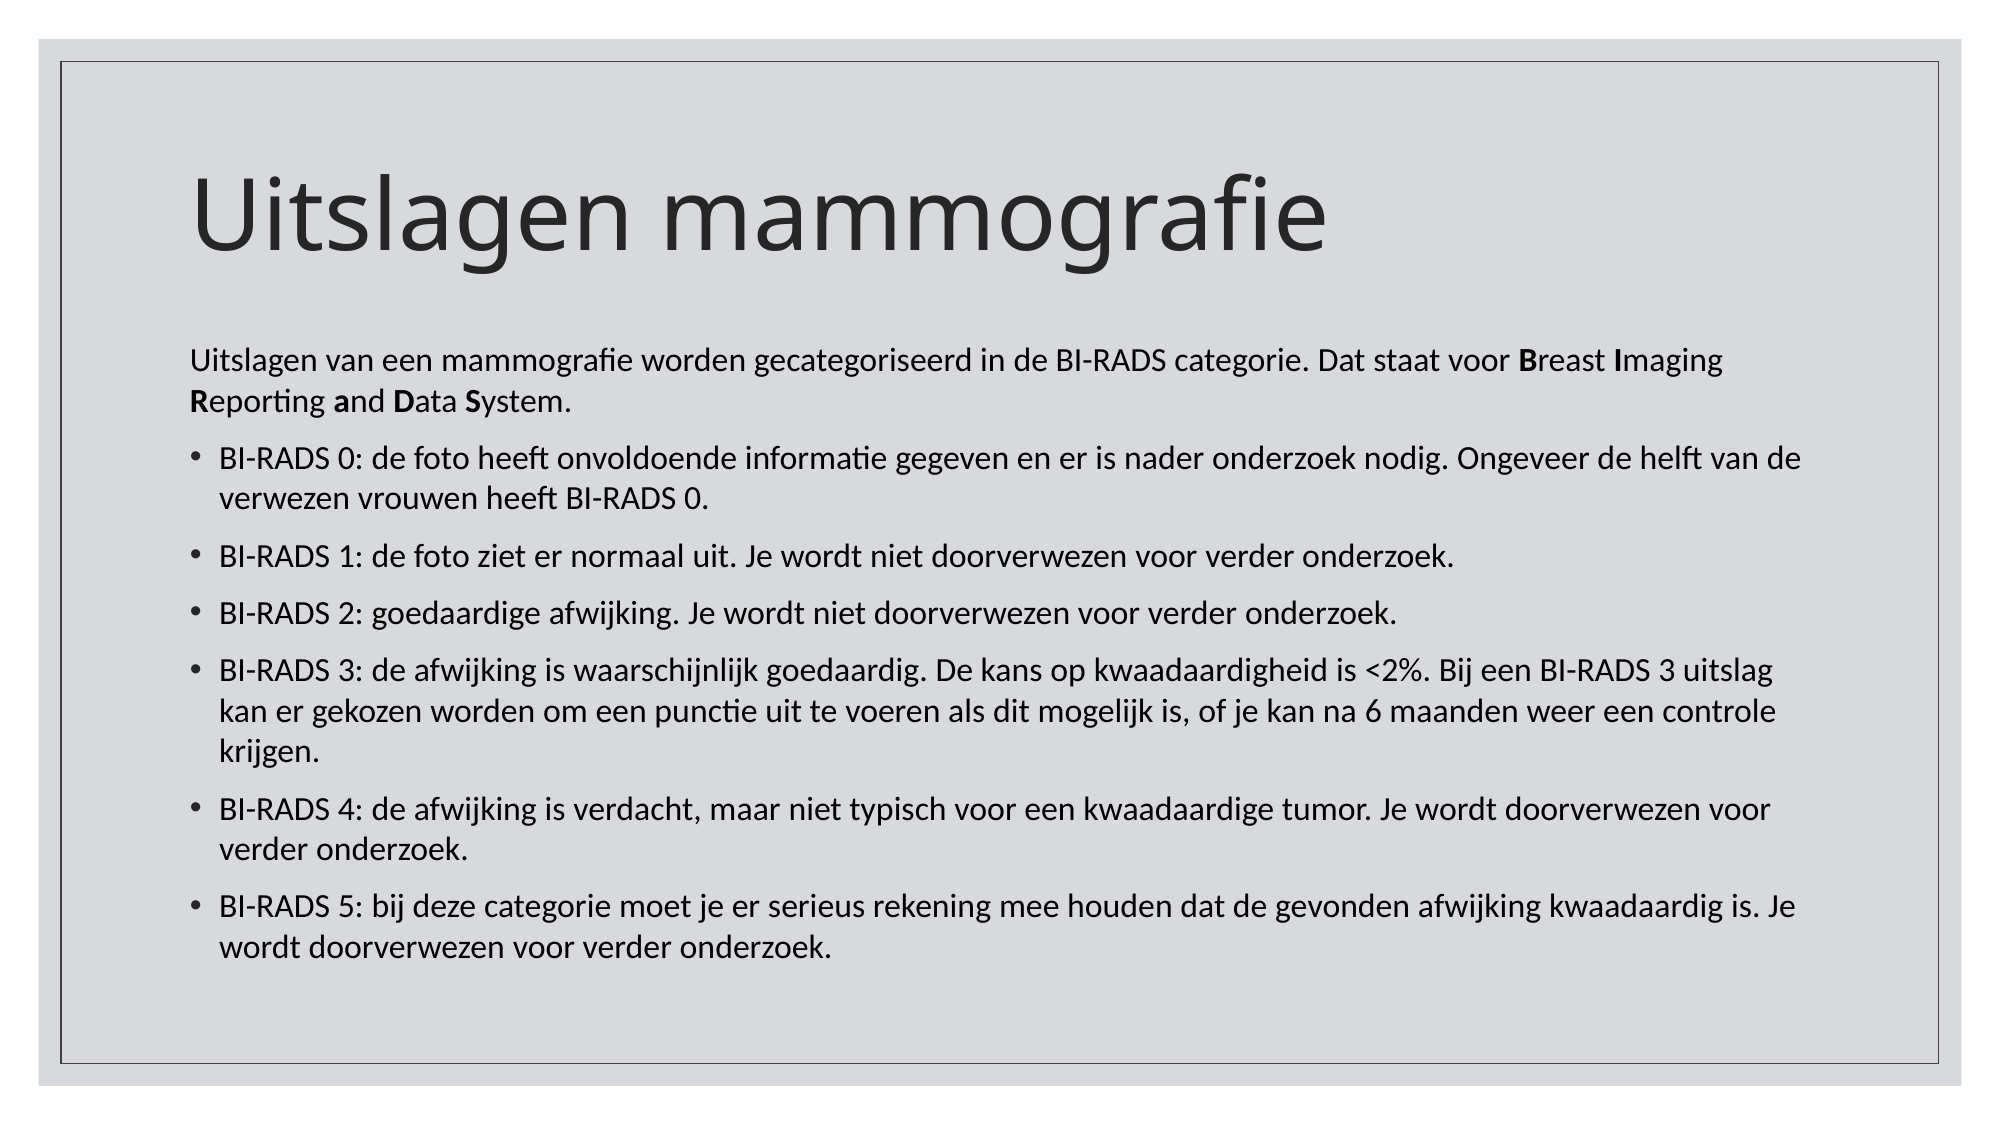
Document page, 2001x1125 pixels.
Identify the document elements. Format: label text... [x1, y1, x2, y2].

list Uitslagen van een mammografie worden gecategoriseerd in de BI-RADS categorie. Dat staat voor Breast Imaging Reporting and Data System. BI-RADS 0: de foto heeft onvoldoende informatie gegeven en er is nader onderzoek nodig. Ongeveer de helft van de verwezen vrouwen heeft BI-RADS 0. BI-RADS 1: de foto ziet er normaal uit. Je wordt niet doorverwezen voor verder onderzoek. BI-RADS 2: goedaardige afwijking. Je wordt niet doorverwezen voor verder onderzoek. BI-RADS 3: de afwijking is waarschijnlijk goedaardig. De kans op kwaadaardigheid is <2%. Bij een BI-RADS 3 uitslag kan er gekozen worden om een punctie uit te voeren als dit mogelijk is, of je kan na 6 maanden weer een controle krijgen. BI-RADS 4: de afwijking is verdacht, maar niet typisch voor een kwaadaardige tumor. Je wordt doorverwezen voor verder onderzoek. BI-RADS 5: bij deze categorie moet je er serieus rekening mee houden dat de gevonden afwijking kwaadaardig is. Je wordt doorverwezen voor verder onderzoek. [174, 330, 1825, 976]
title Uitslagen mammografie [174, 105, 1825, 330]
